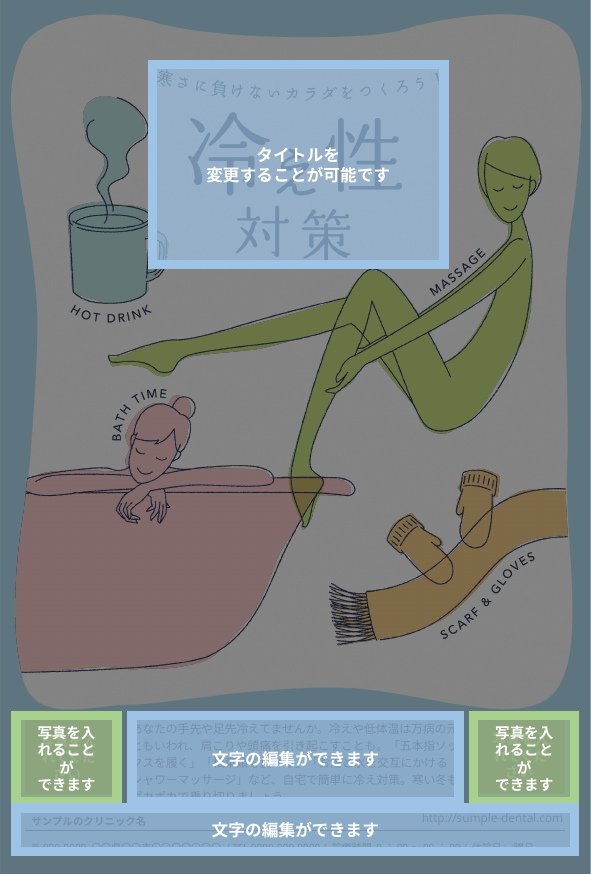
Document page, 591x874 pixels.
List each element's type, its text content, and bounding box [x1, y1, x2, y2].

text_box 写真を入れることが できます [15, 715, 118, 802]
text_box タイトルを 変更することが可能です [152, 63, 445, 96]
text_box [0, 0, 591, 874]
text_box 文字の編集ができます [15, 807, 576, 853]
text_box 文字の編集ができます [131, 714, 460, 802]
text_box 写真を入れることが できます [472, 715, 576, 802]
picture [14, 70, 568, 673]
